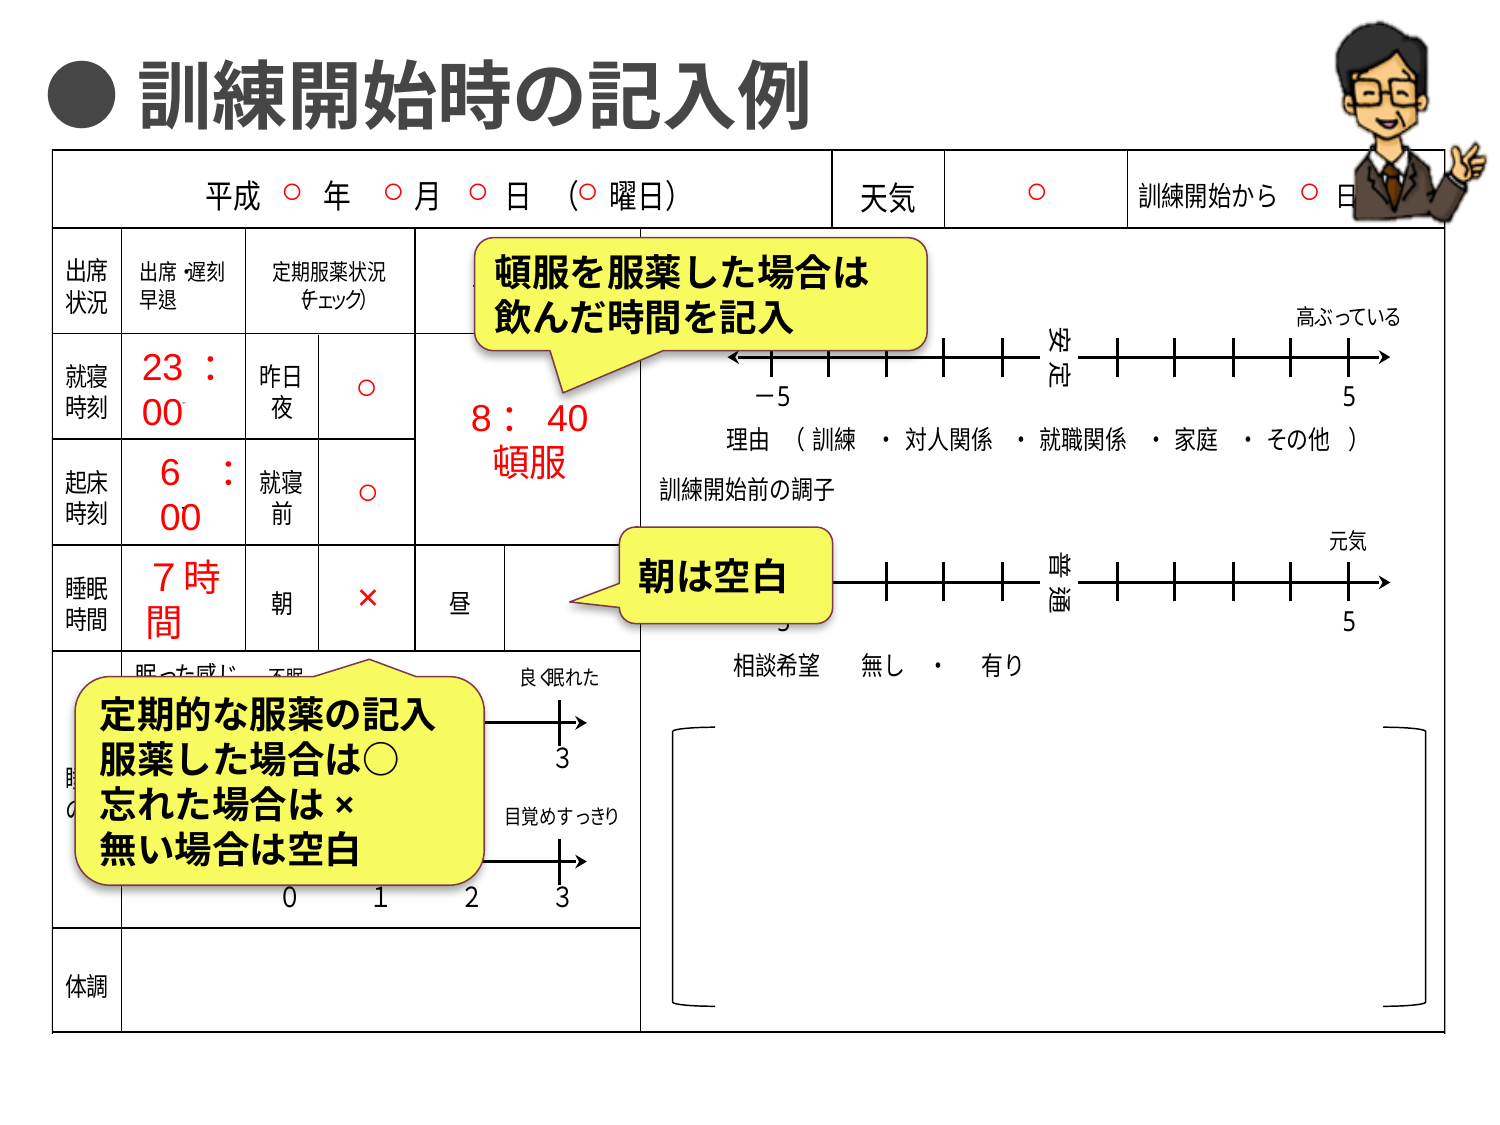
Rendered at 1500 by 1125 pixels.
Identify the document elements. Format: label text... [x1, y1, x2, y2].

picture [1316, 7, 1500, 243]
text_box ●訓練開始時の記入例 [29, 30, 1011, 157]
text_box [51, 148, 1448, 1036]
